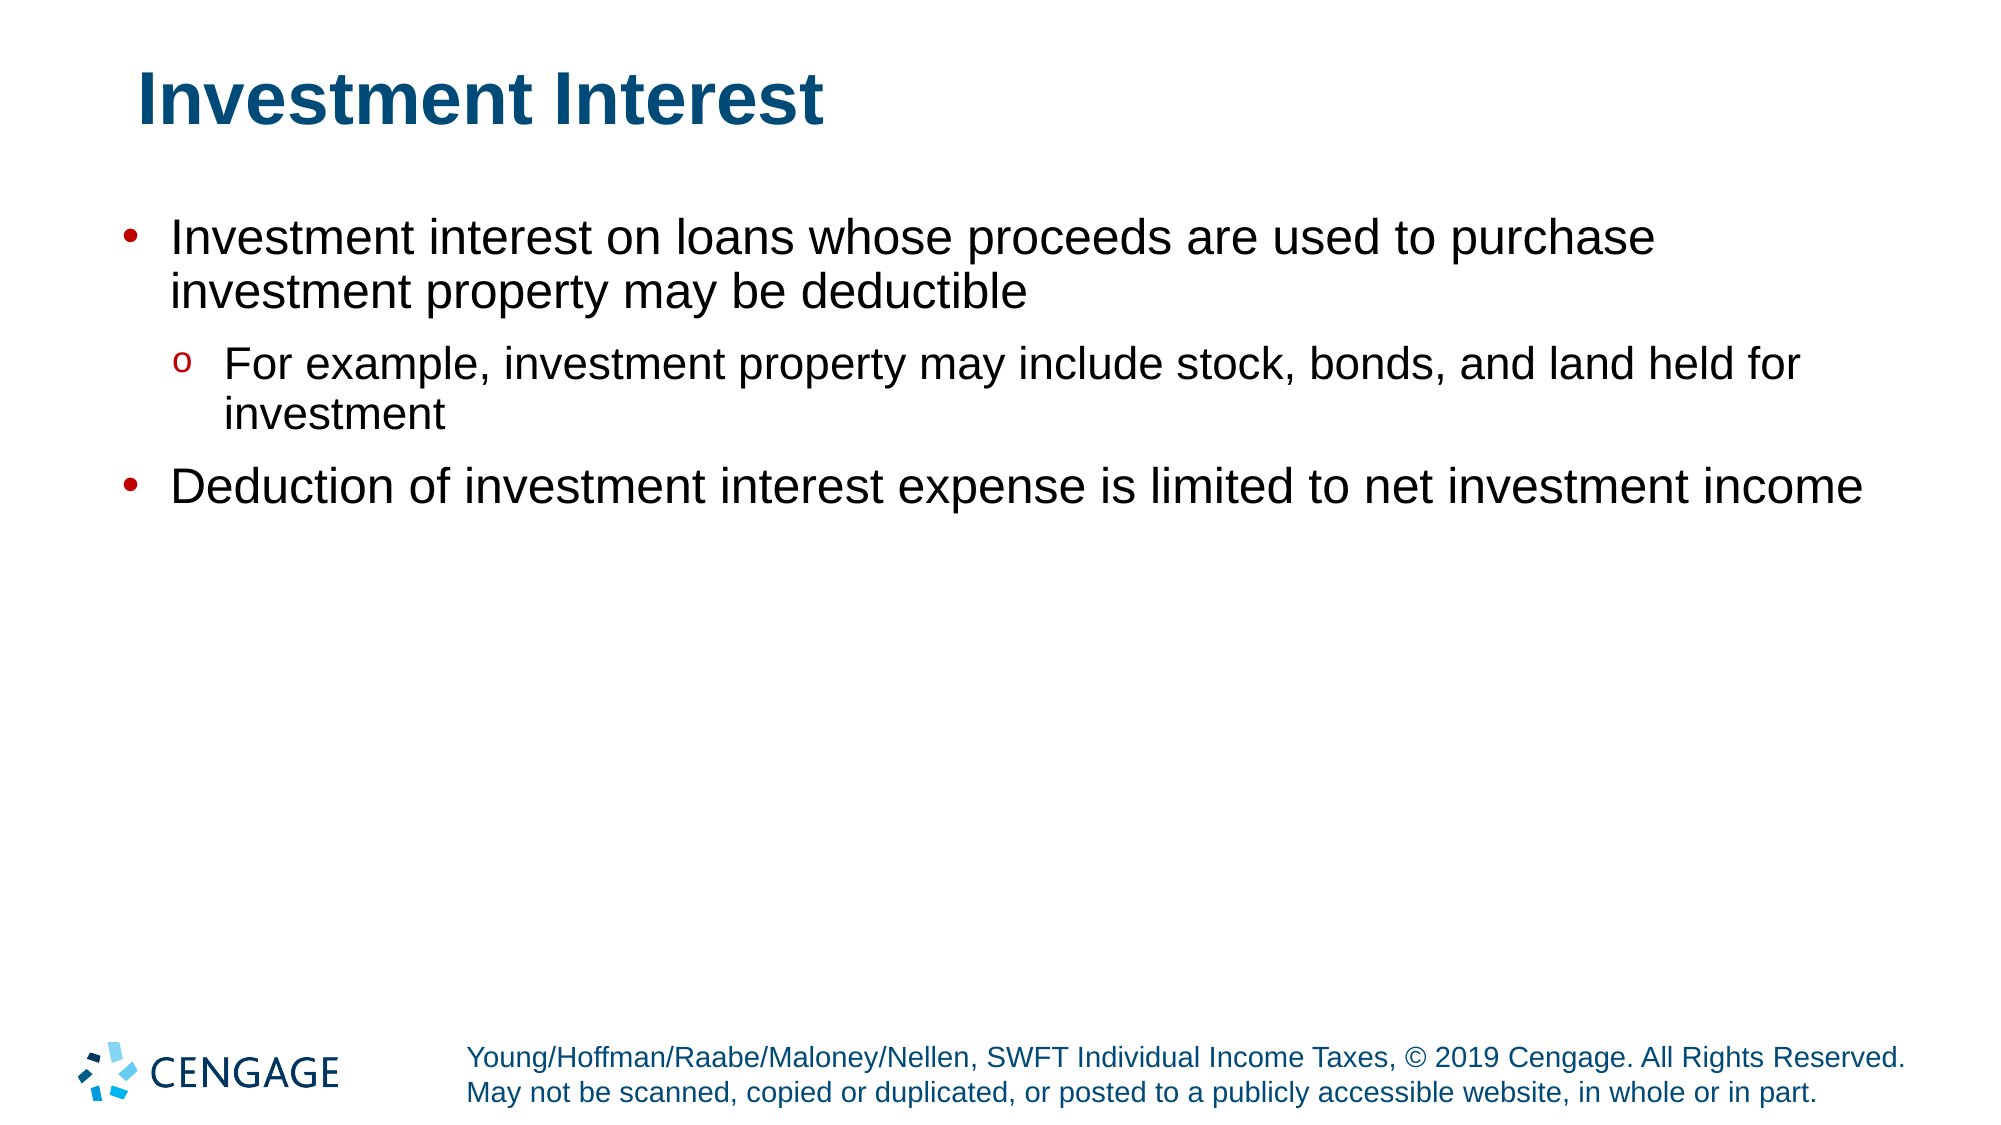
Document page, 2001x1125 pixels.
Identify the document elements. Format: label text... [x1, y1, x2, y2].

picture [78, 1042, 338, 1101]
list Investment interest on loans whose proceeds are used to purchase investment property may be deductible For example, investment property may include stock, bonds, and land held for investment Deduction of investment interest expense is limited to net investment income [121, 211, 1880, 528]
title Investment Interest [137, 59, 1863, 171]
